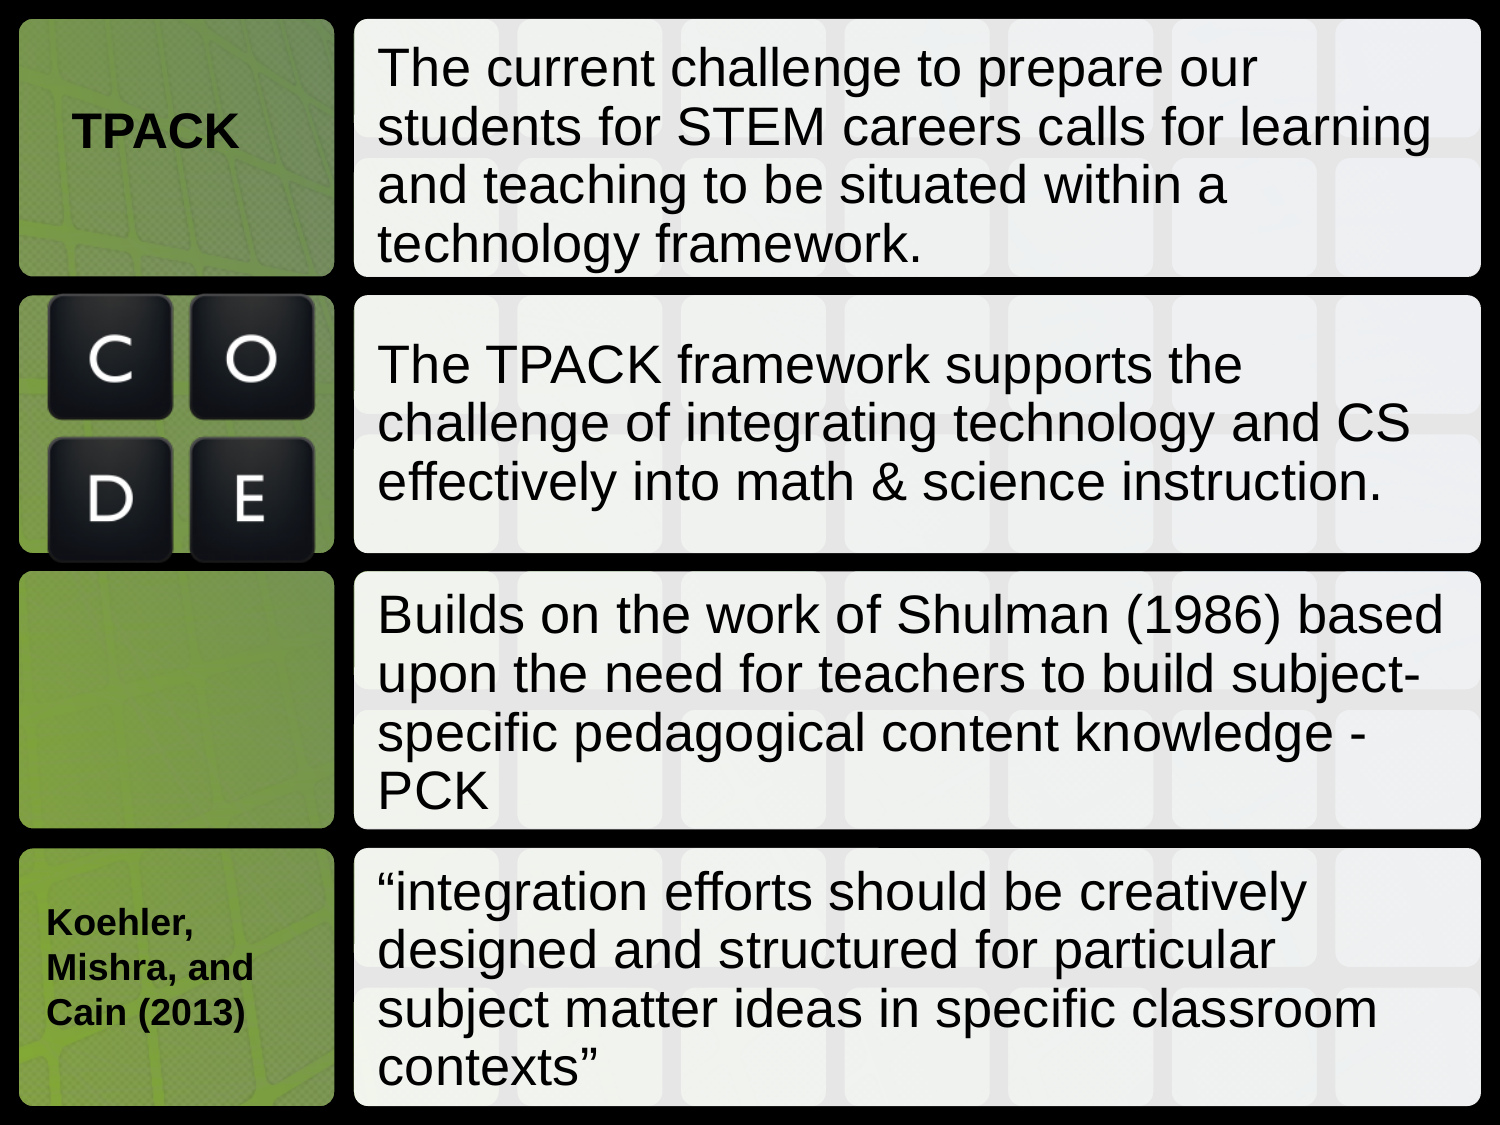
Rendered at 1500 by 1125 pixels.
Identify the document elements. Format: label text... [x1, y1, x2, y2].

text_box TPACK [56, 91, 279, 167]
list “integration efforts should be creatively designed and structured for particular subject matter ideas in specific classroom contexts” [362, 848, 1470, 1106]
picture [19, 849, 334, 1106]
picture [19, 19, 335, 828]
list The current challenge to prepare our students for STEM careers calls for learning and teaching to be situated within a technology framework. [362, 28, 1470, 286]
list Builds on the work of Shulman (1986) based upon the need for teachers to build subject-specific pedagogical content knowledge - PCK [362, 571, 1470, 830]
list The TPACK framework supports the challenge of integrating technology and CS effectively into math & science instruction. [362, 295, 1470, 554]
text_box Koehler, Mishra, and Cain (2013) [31, 890, 322, 1040]
